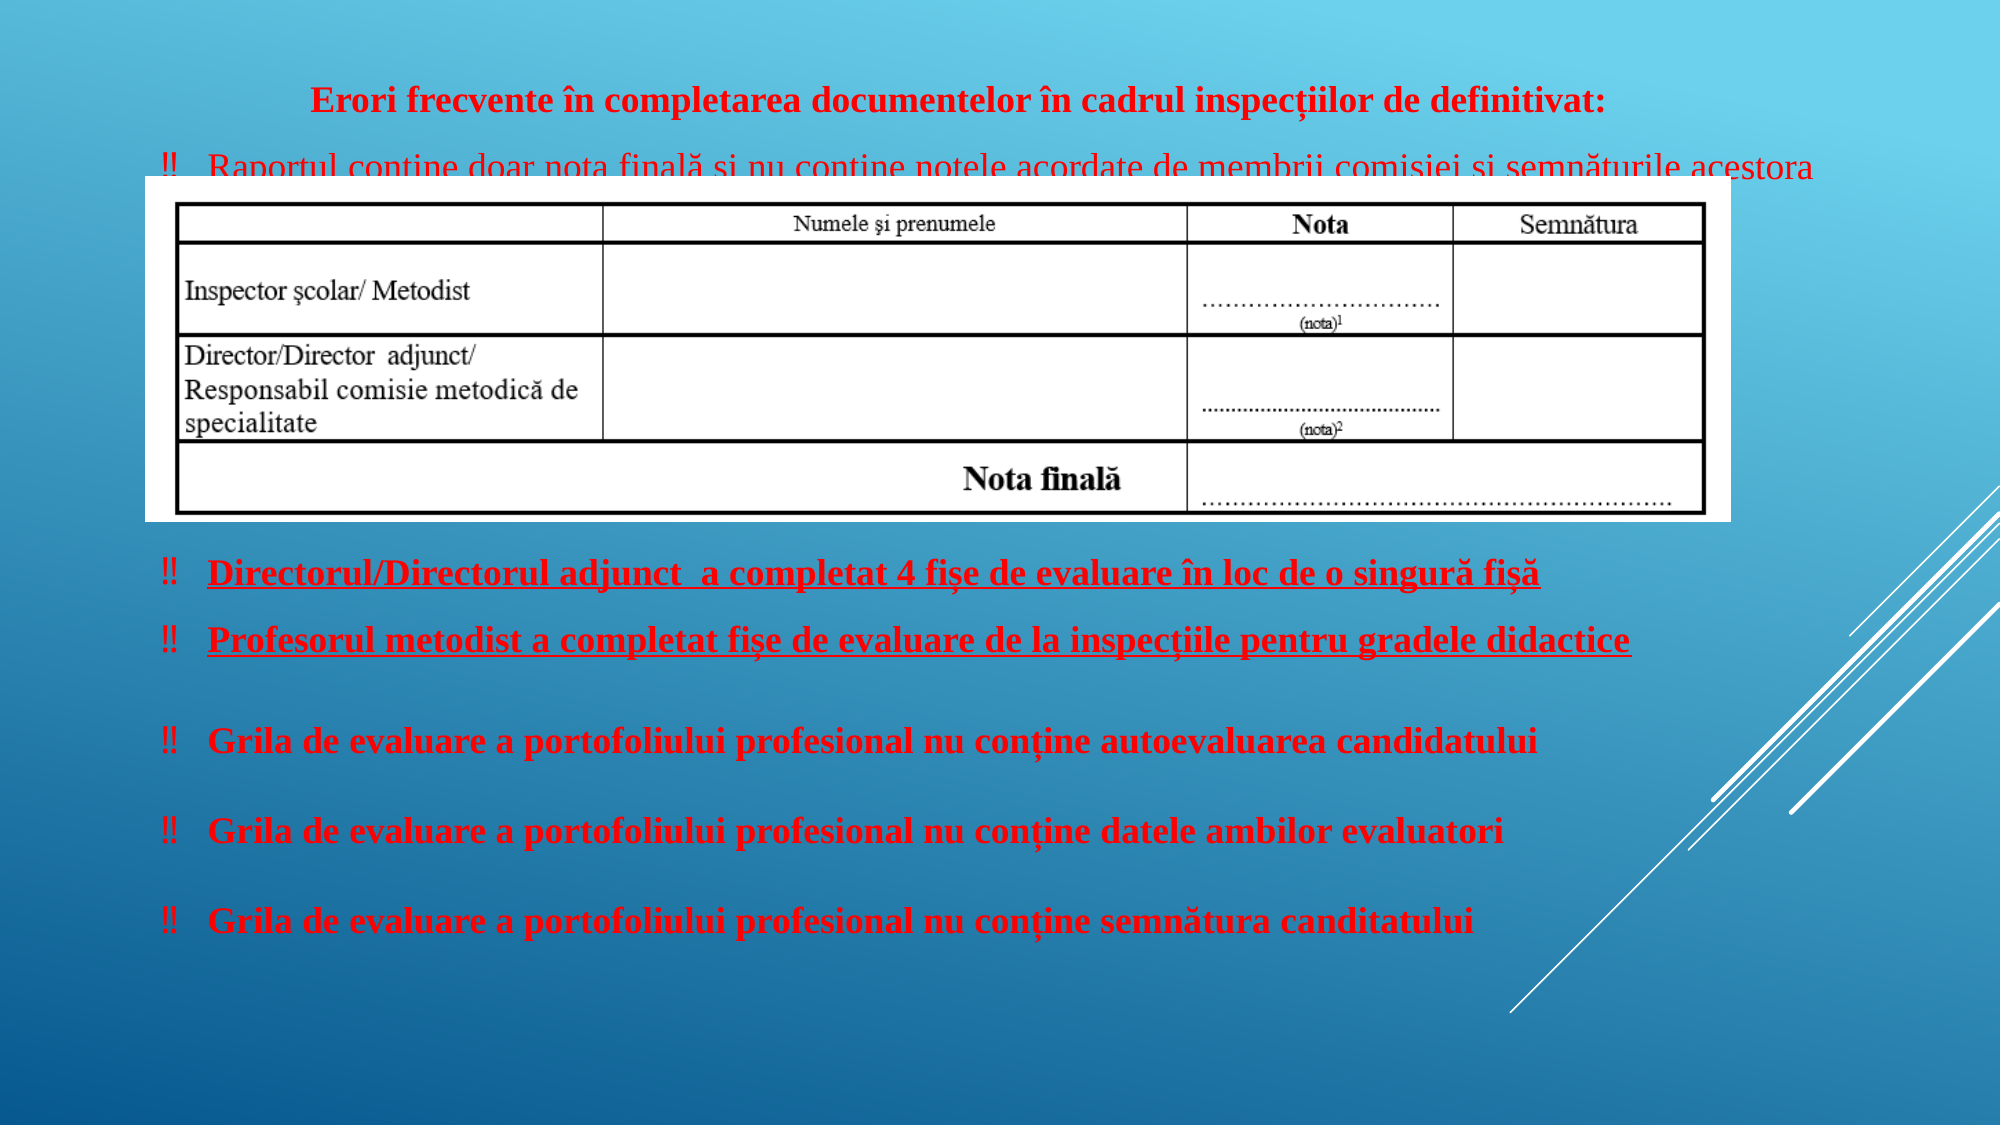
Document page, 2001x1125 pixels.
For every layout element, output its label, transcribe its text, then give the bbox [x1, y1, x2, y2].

text_box Erori frecvente în completarea documentelor în cadrul inspecțiilor de definitivat: Raportul conține doar nota finală și nu conține notele acordate de membrii comisiei și semnăturile acestora Directorul/Directorul adjunct a completat 4 fișe de evaluare în loc de o singură fișă Profesorul metodist a completat fișe de evaluare de la inspecțiile pentru gradele didactice [145, 45, 1934, 1073]
text_box Grila de evaluare a portofoliului profesional nu conține autoevaluarea candidatului Grila de evaluare a portofoliului profesional nu conține datele ambilor evaluatori Grila de evaluare a portofoliului profesional nu conține semnătura canditatului [145, 663, 1789, 1084]
picture [145, 175, 1731, 522]
